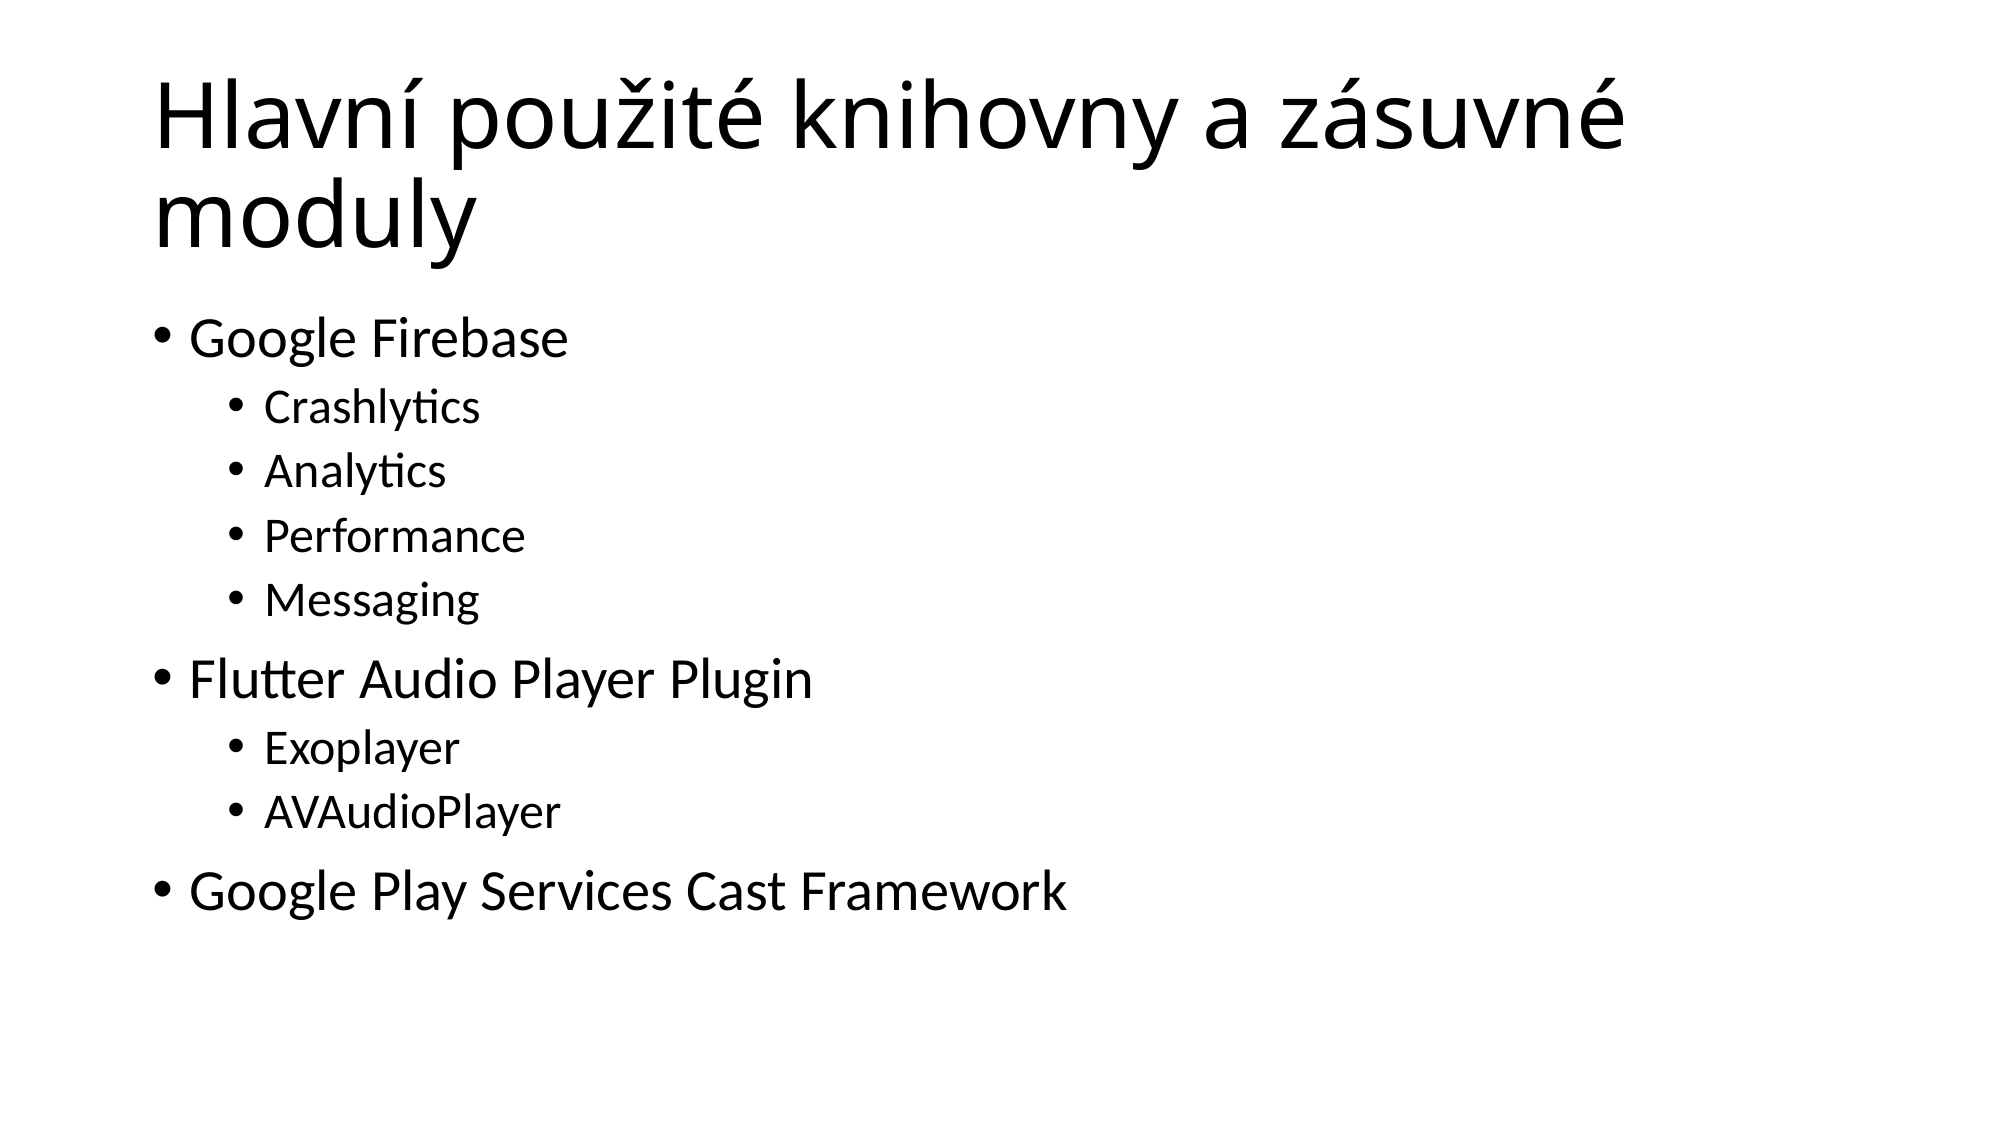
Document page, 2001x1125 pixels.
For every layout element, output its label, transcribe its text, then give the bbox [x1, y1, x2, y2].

title Hlavní použité knihovny a zásuvné moduly [137, 59, 1863, 278]
list Google Firebase Crashlytics Analytics Performance Messaging Flutter Audio Player Plugin Exoplayer AVAudioPlayer Google Play Services Cast Framework [137, 299, 1863, 1014]
